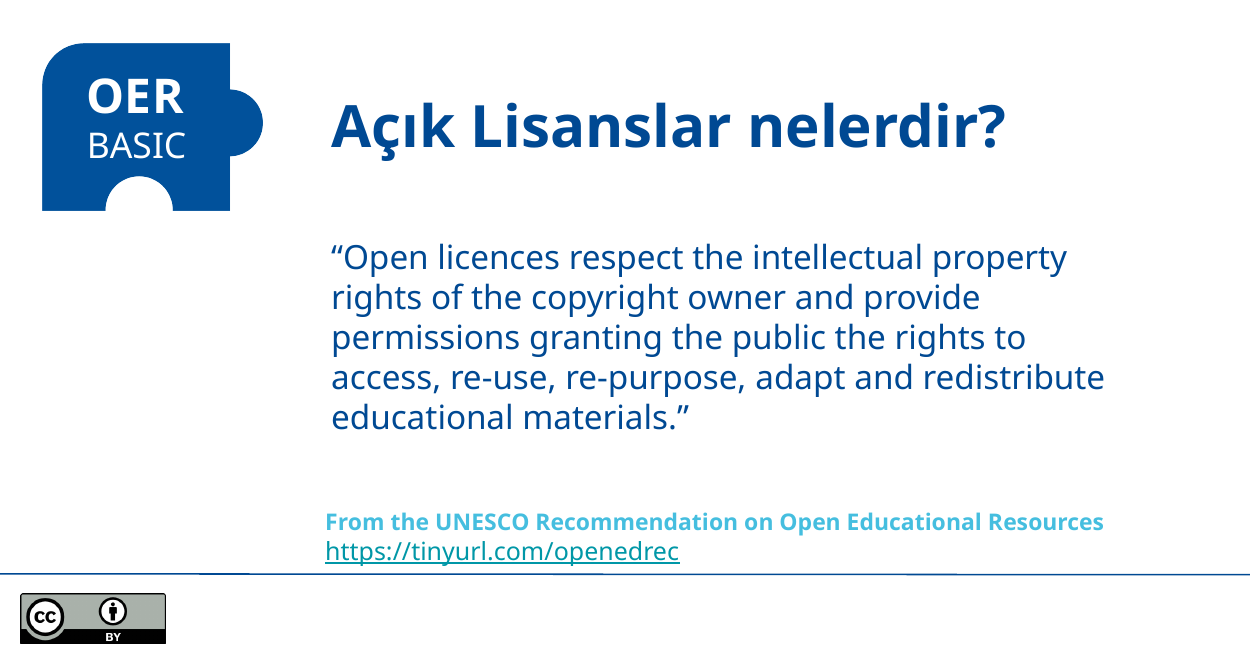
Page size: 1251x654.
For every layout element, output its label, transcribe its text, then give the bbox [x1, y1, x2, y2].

text_box Açık Lisanslar nelerdir? [410, 77, 1175, 172]
picture [20, 592, 166, 645]
text_box [312, 520, 765, 572]
text_box “Open licences respect the intellectual property rights of the copyright owner and provide permissions granting the public the rights to access, re-use, re-purpose, adapt and redistribute educational materials.” [319, 223, 1157, 448]
picture [41, 43, 263, 212]
text_box From the UNESCO Recommendation on Open Educational Resources https://tinyurl.com/openedrec [312, 495, 1157, 572]
text_box [0, 582, 1250, 654]
text_box OER BASIC [266, 50, 410, 181]
